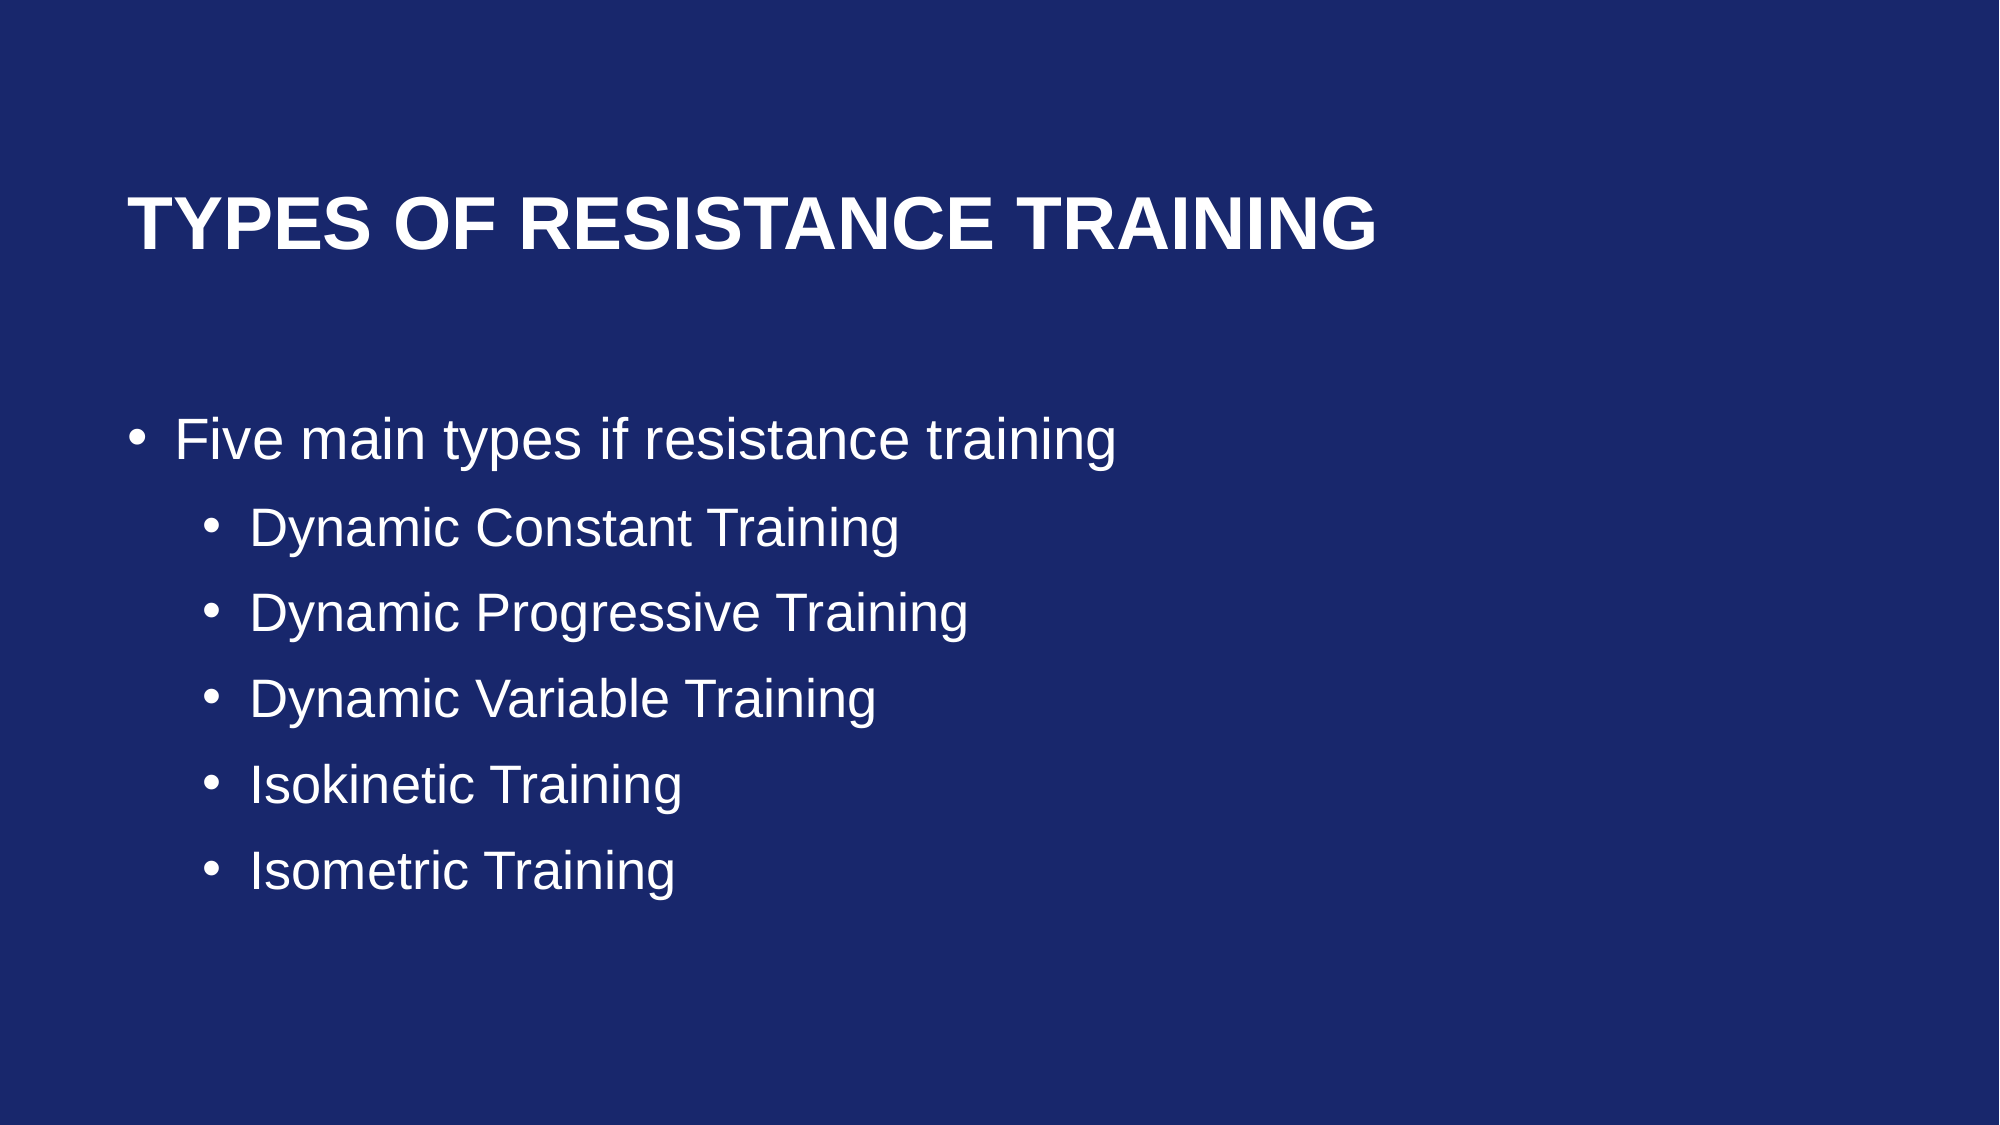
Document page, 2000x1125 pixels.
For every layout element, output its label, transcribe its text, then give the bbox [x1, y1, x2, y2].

list Five main types if resistance training Dynamic Constant Training Dynamic Progressive Training Dynamic Variable Training Isokinetic Training Isometric Training [112, 351, 1775, 950]
title Types of Resistance Training [112, 99, 1775, 339]
